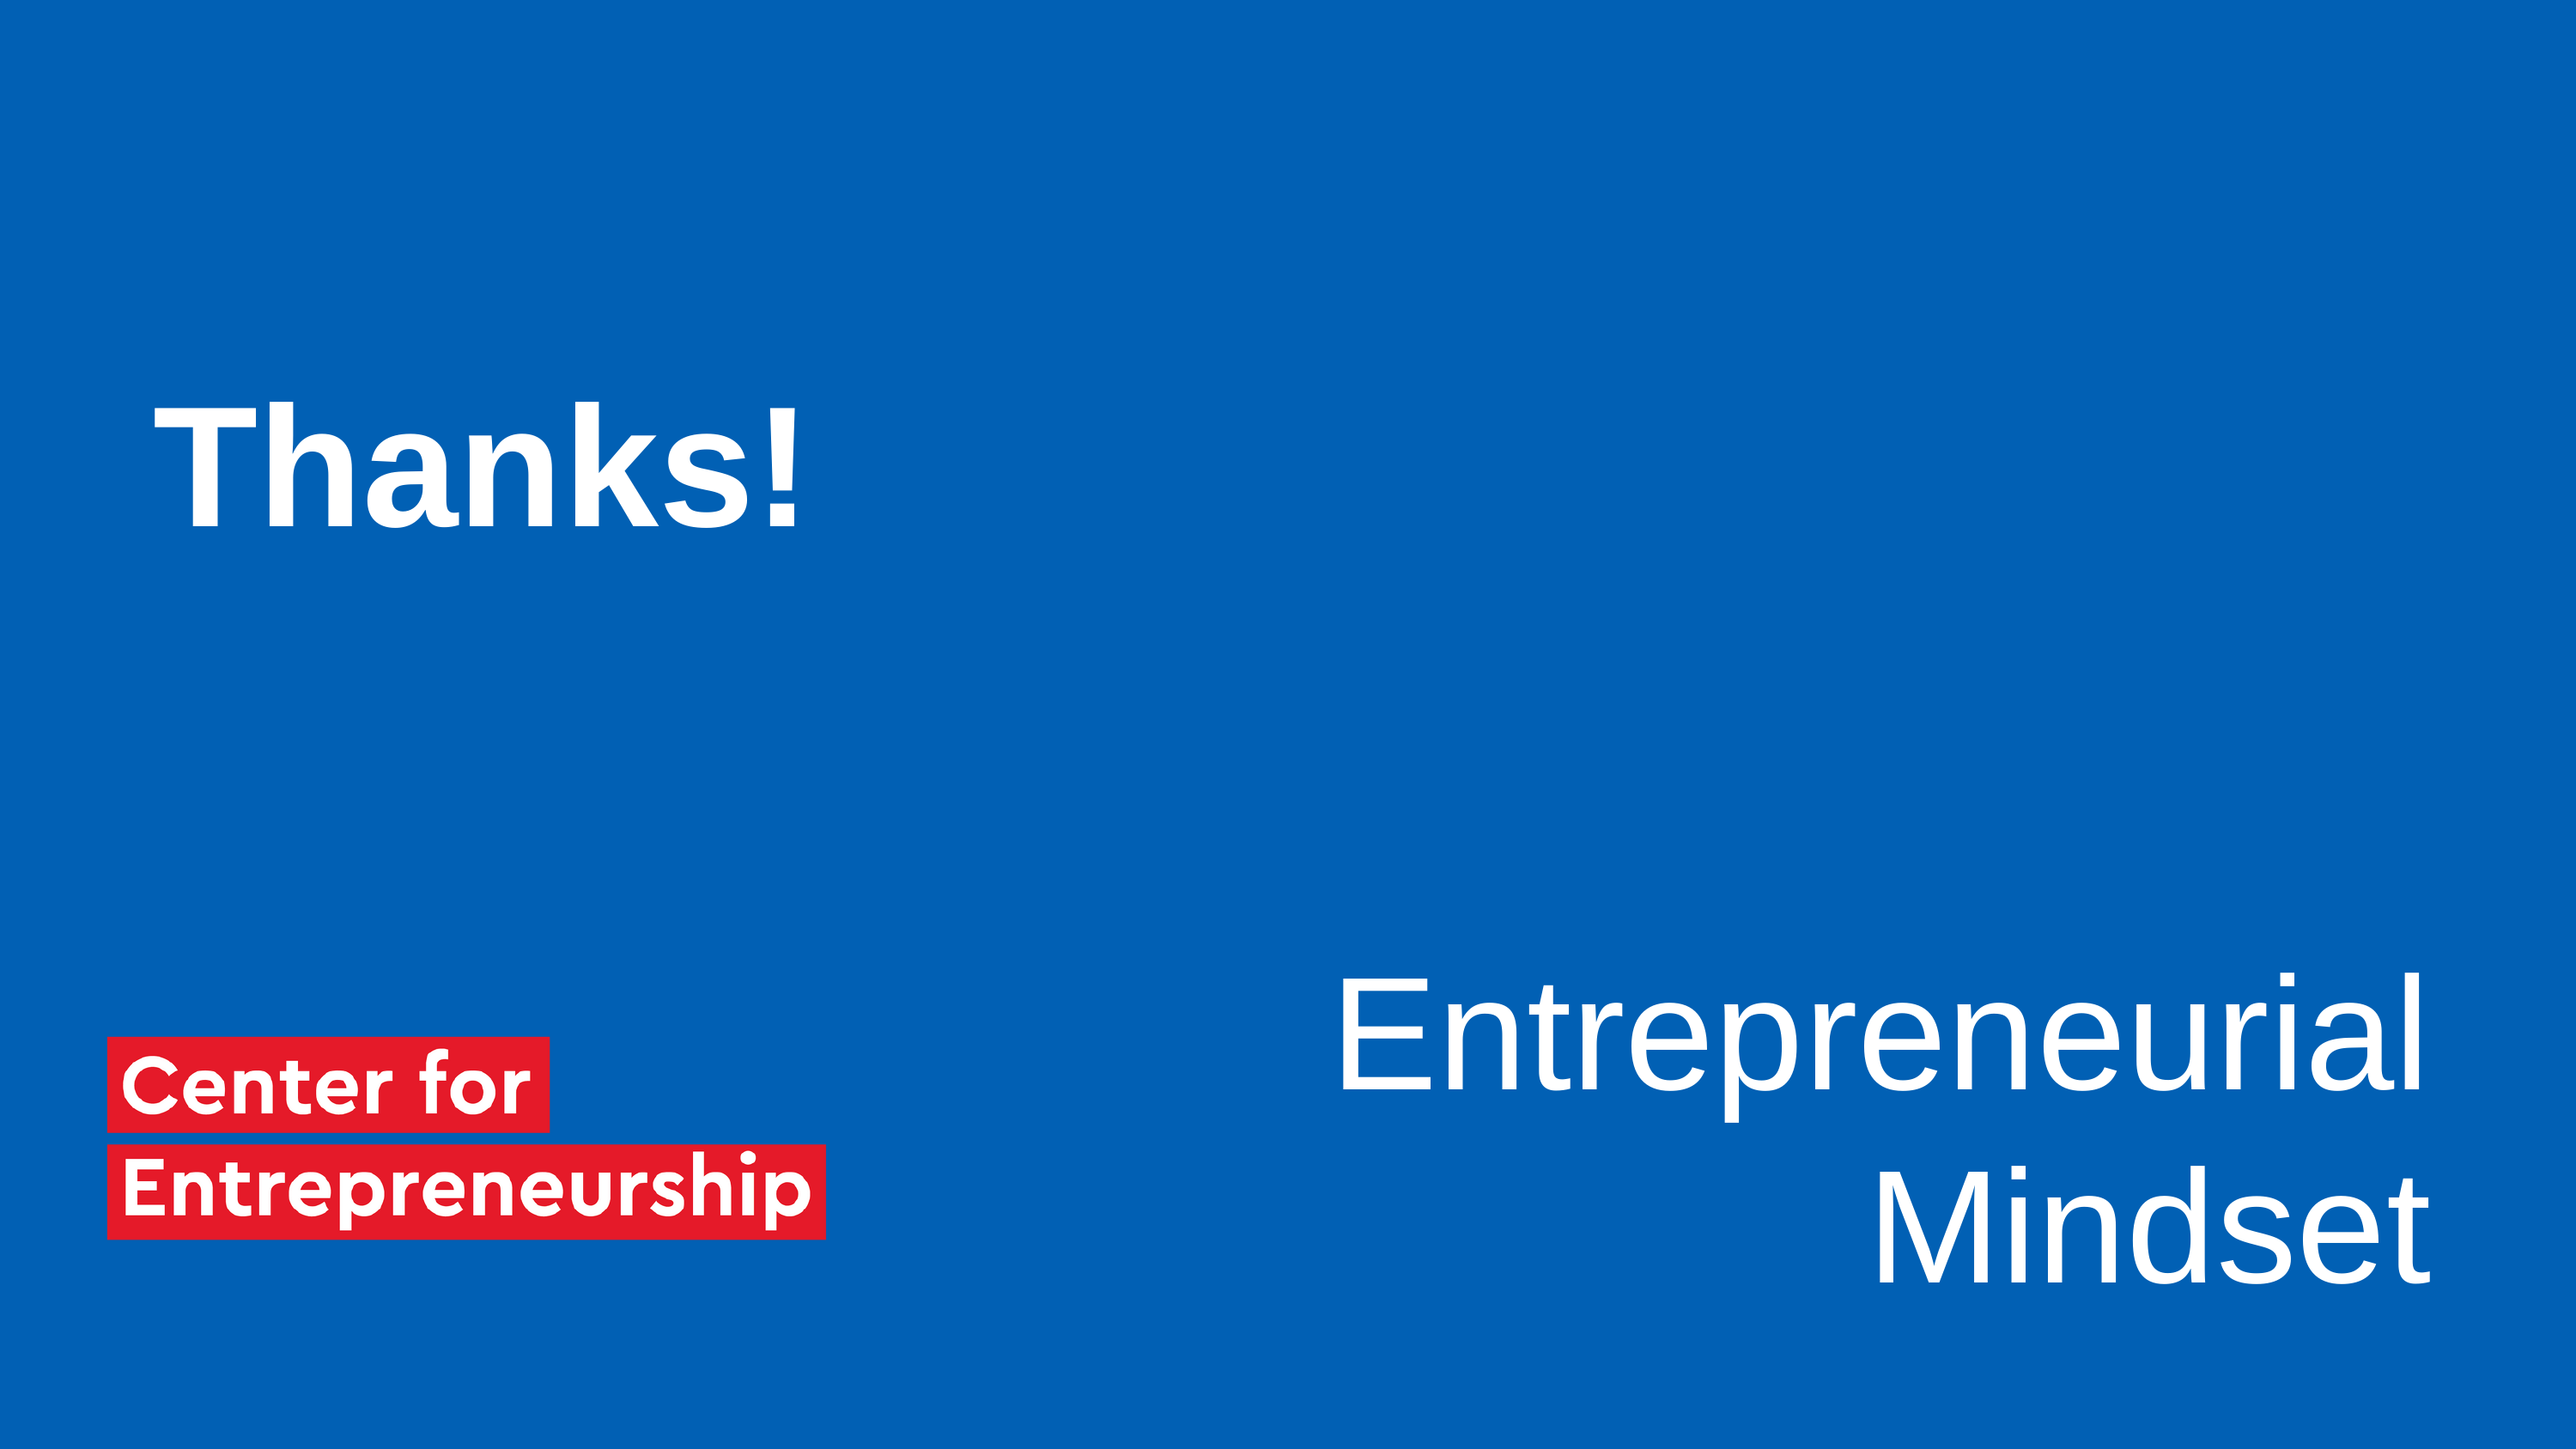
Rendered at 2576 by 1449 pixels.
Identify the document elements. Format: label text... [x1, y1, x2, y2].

text_box [0, 778, 987, 1449]
text_box Entrepreneurial Mindset [987, 929, 2432, 1316]
text_box Thanks! [140, 349, 2427, 797]
